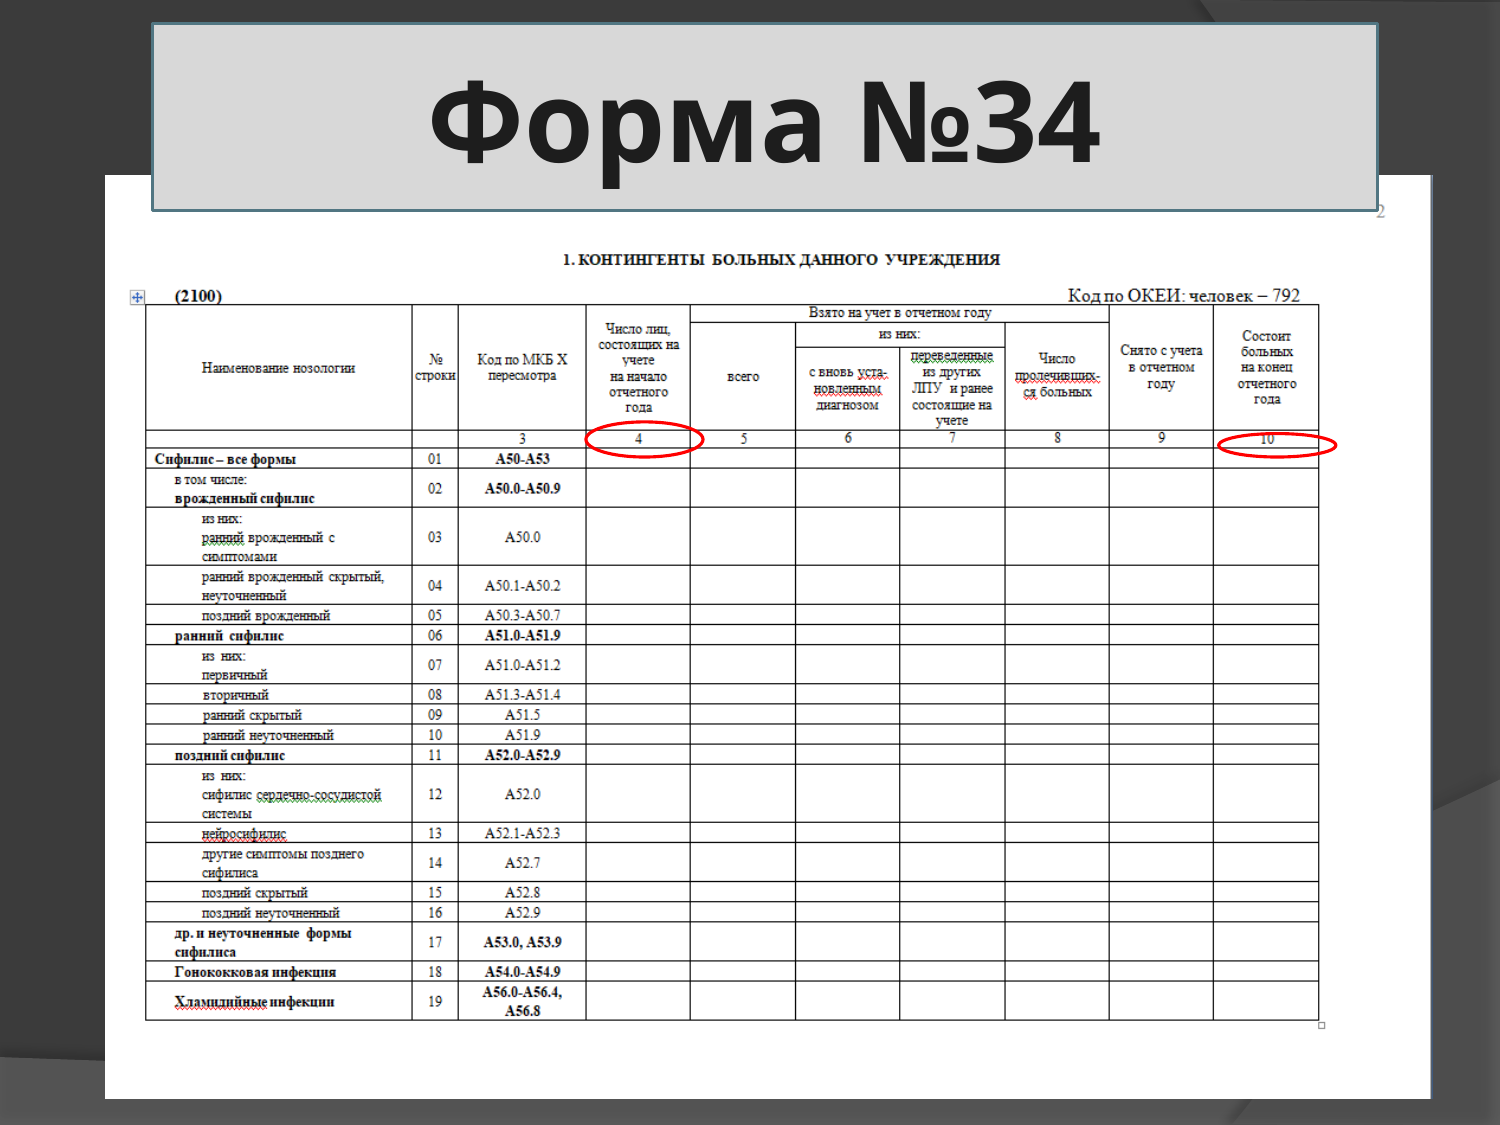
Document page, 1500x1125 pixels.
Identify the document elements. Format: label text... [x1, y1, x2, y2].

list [105, 175, 1434, 1099]
title Форма №34 [151, 22, 1379, 167]
